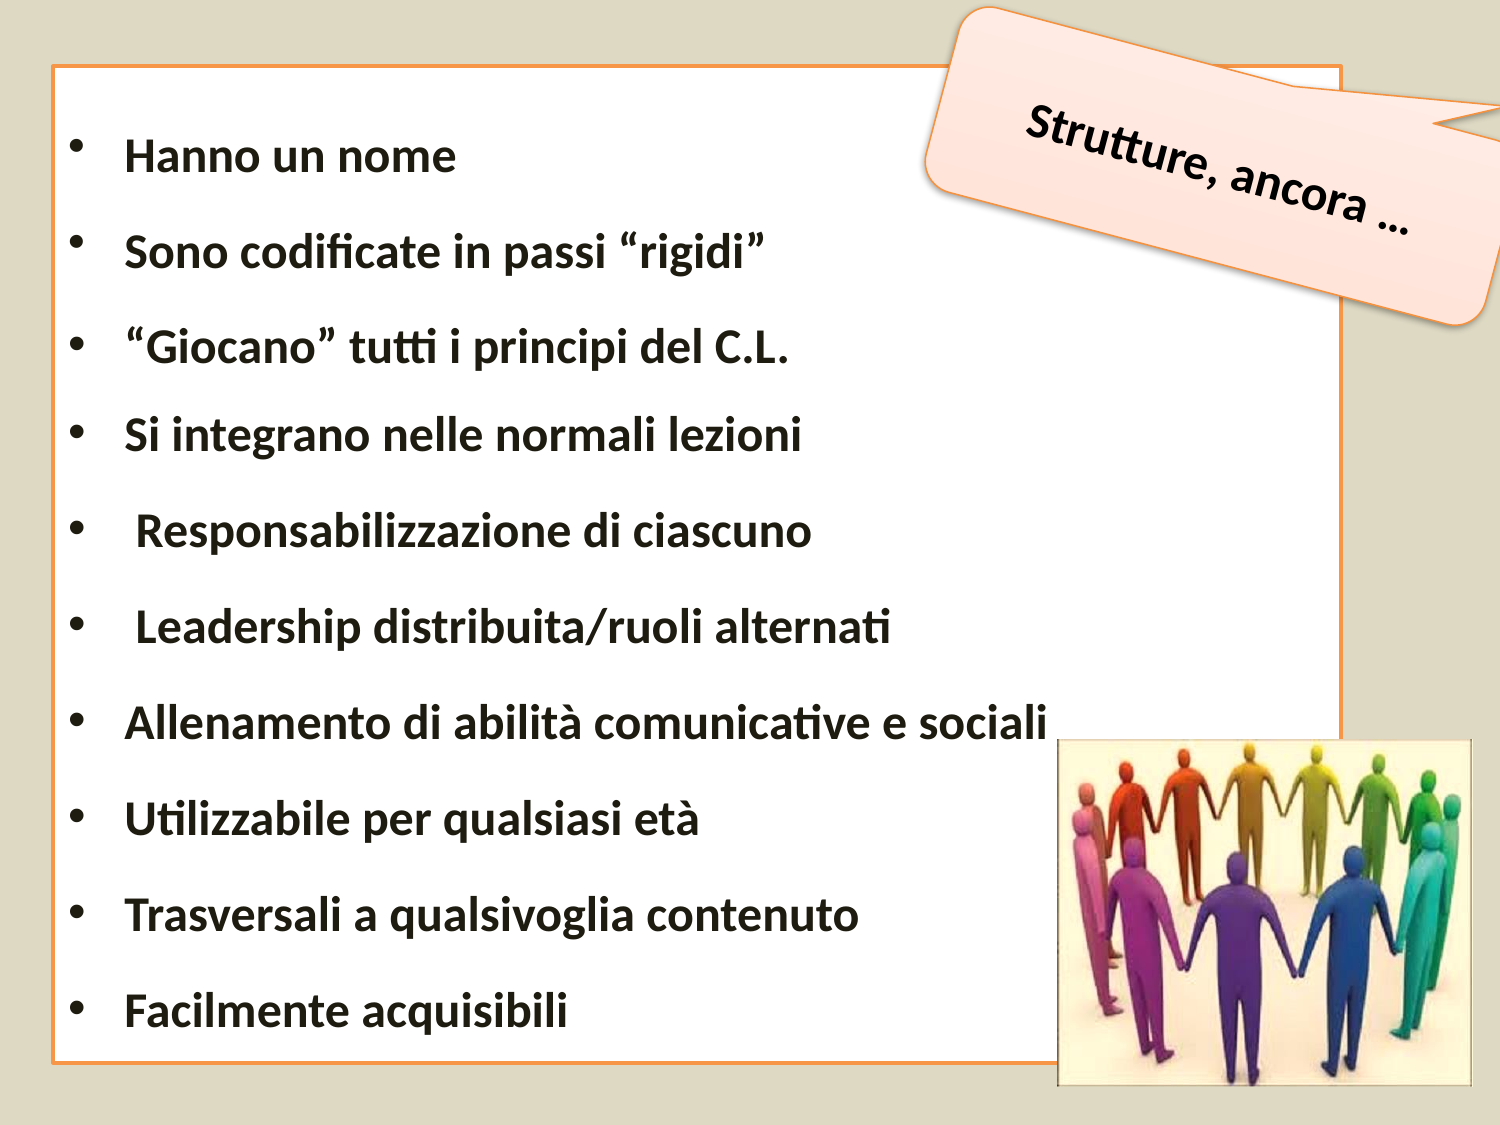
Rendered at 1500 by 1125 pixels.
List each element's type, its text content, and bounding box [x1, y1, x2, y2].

picture [1056, 739, 1473, 1087]
text_box Strutture, ancora … [924, 6, 1500, 326]
list Hanno un nome Sono codificate in passi “rigidi” “Giocano” tutti i principi del C.L. Si integrano nelle normali lezioni Responsabilizzazione di ciascuno Leadership distribuita/ruoli alternati Allenamento di abilità comunicative e sociali Utilizzabile per qualsiasi età Trasversali a qualsivoglia contenuto Facilmente acquisibili [51, 64, 1343, 1065]
